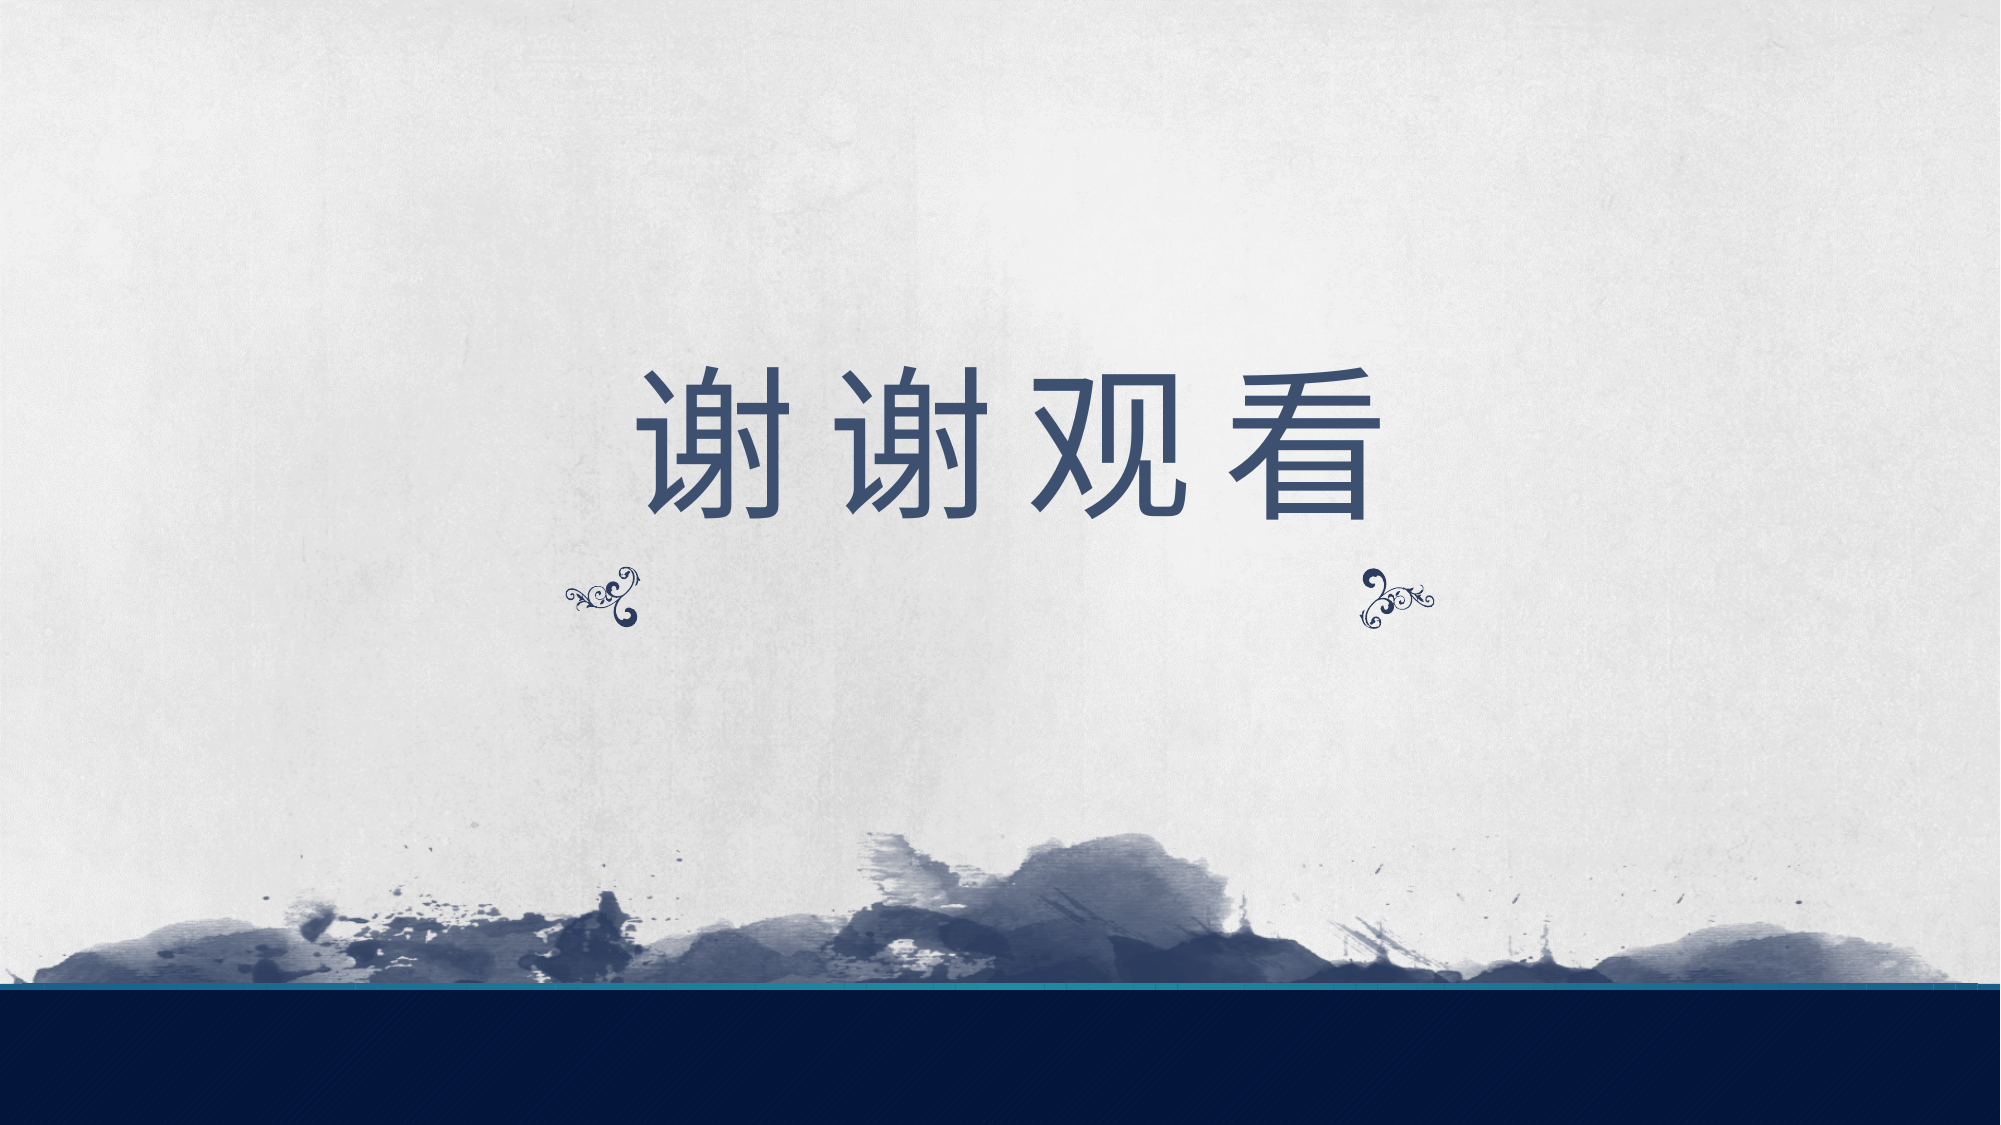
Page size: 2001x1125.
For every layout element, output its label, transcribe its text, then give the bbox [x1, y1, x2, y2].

text_box 谢谢观看 [614, 332, 1406, 547]
text_box [1359, 568, 1435, 629]
picture [5, 760, 1993, 983]
text_box [565, 566, 641, 628]
